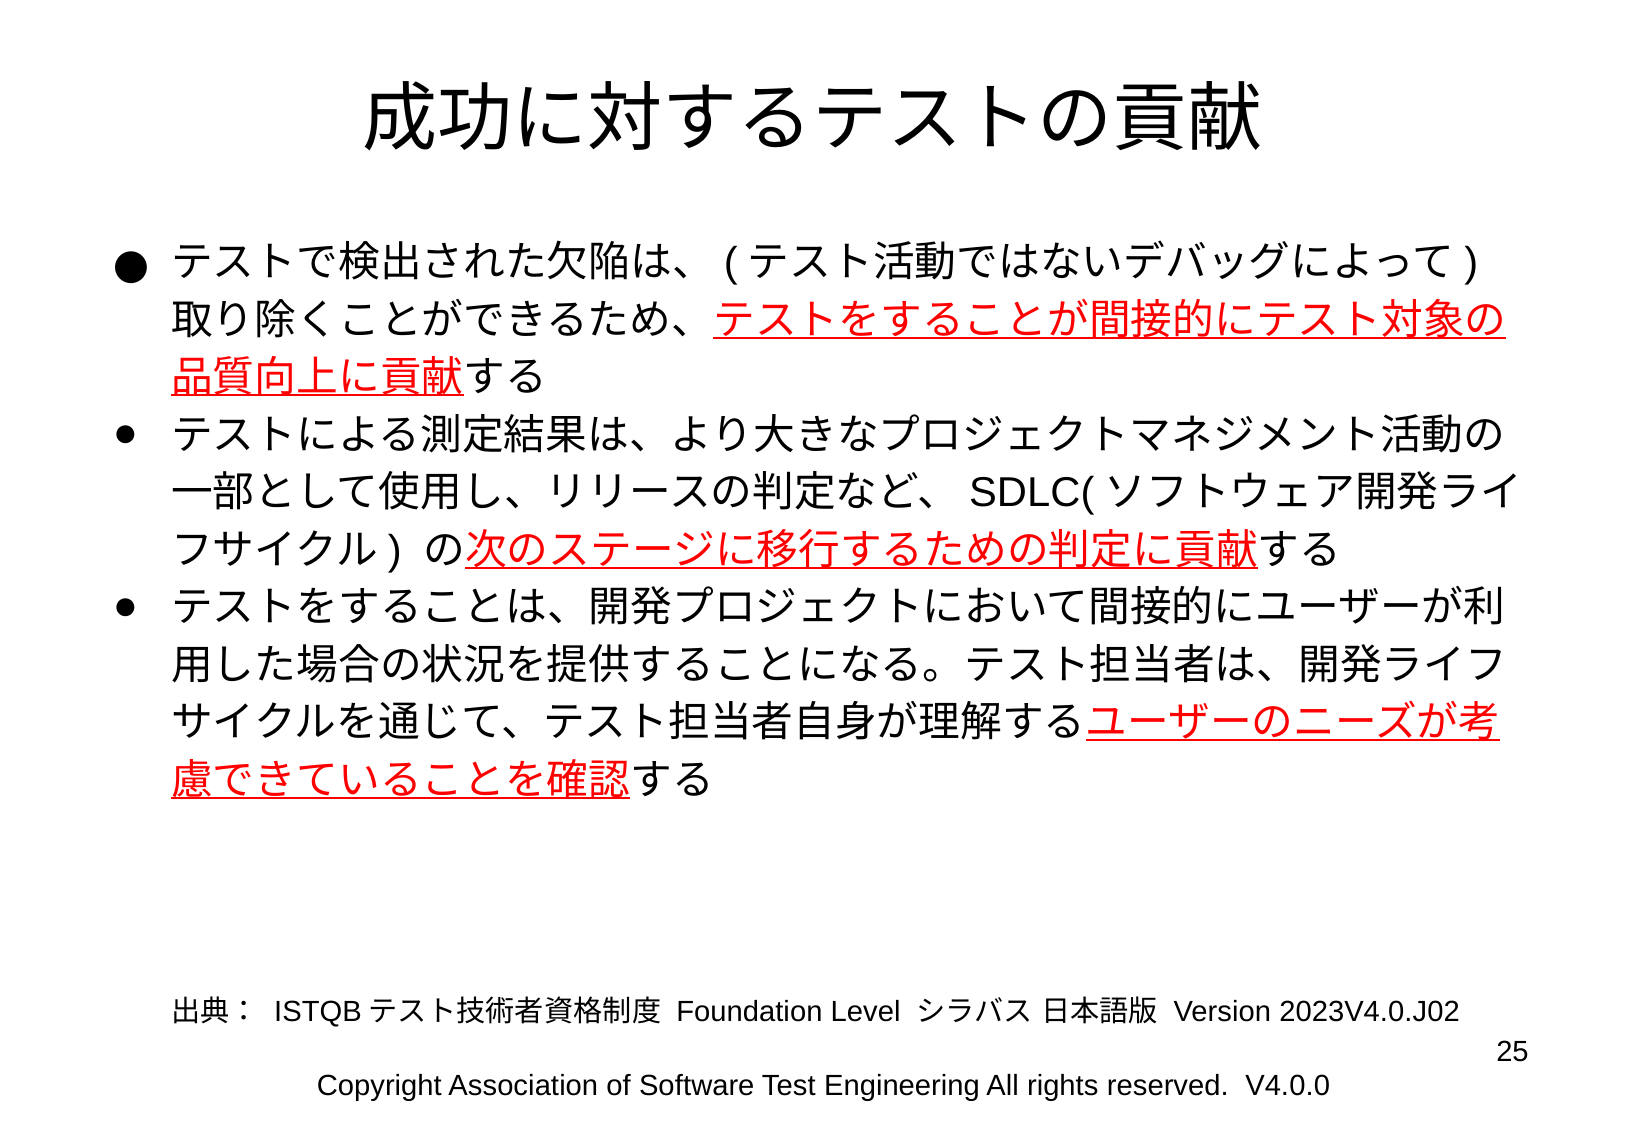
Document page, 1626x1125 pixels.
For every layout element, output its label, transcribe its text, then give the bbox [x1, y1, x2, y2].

text_box 出典： ISTQBテスト技術者資格制度 Foundation Level シラバス 日本語版 Version 2023V4.0.J02 [51, 984, 1580, 1035]
text_box テストで検出された欠陥は、(テスト活動ではないデバッグによって)取り除くことができるため、テストをすることが間接的にテスト対象の品質向上に貢献する テストによる測定結果は、より大きなプロジェクトマネジメント活動の一部として使用し、リリースの判定など、SDLC(ソフトウェア開発ライフサイクル) の次のステージに移行するための判定に貢献する テストをすることは、開発プロジェクトにおいて間接的にユーザーが利用した場合の状況を提供することになる。テスト担当者は、開発ライフサイクルを通じて、テスト担当者自身が理解するユーザーのニーズが考慮できていることを確認する [81, 219, 1544, 811]
footer Copyright Association of Software Test Engineering All rights reserved. V4.0.0 [233, 1058, 1415, 1103]
title 成功に対するテストの貢献 [81, 45, 1544, 185]
slide_number ‹#› [1164, 1035, 1544, 1103]
